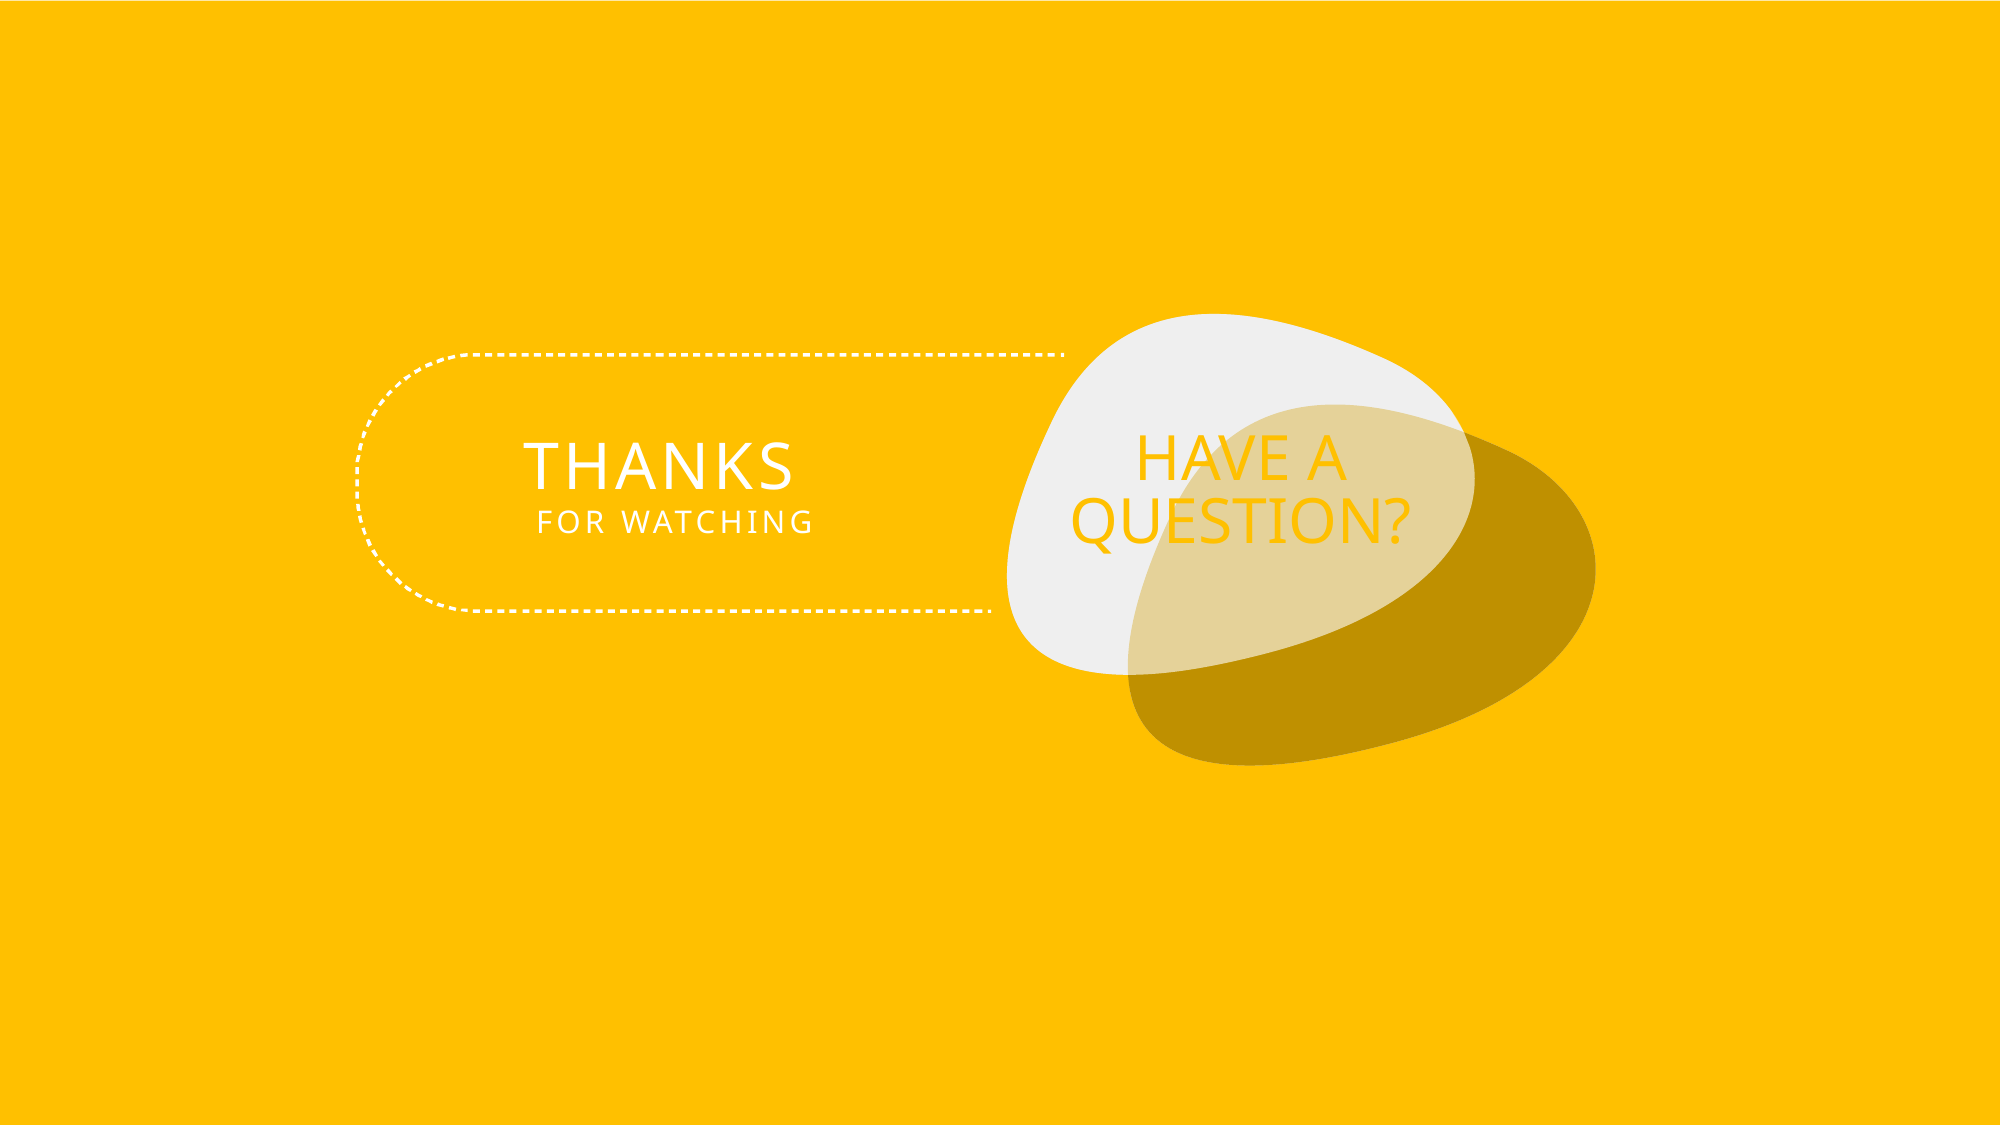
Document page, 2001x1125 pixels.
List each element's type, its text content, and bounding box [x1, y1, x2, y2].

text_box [355, 352, 1065, 613]
text_box [1065, 313, 1475, 560]
text_box HAVE A QUESTION? [1065, 423, 1442, 564]
text_box [0, 0, 2000, 1125]
text_box [1128, 432, 1596, 766]
text_box [1012, 564, 1439, 675]
